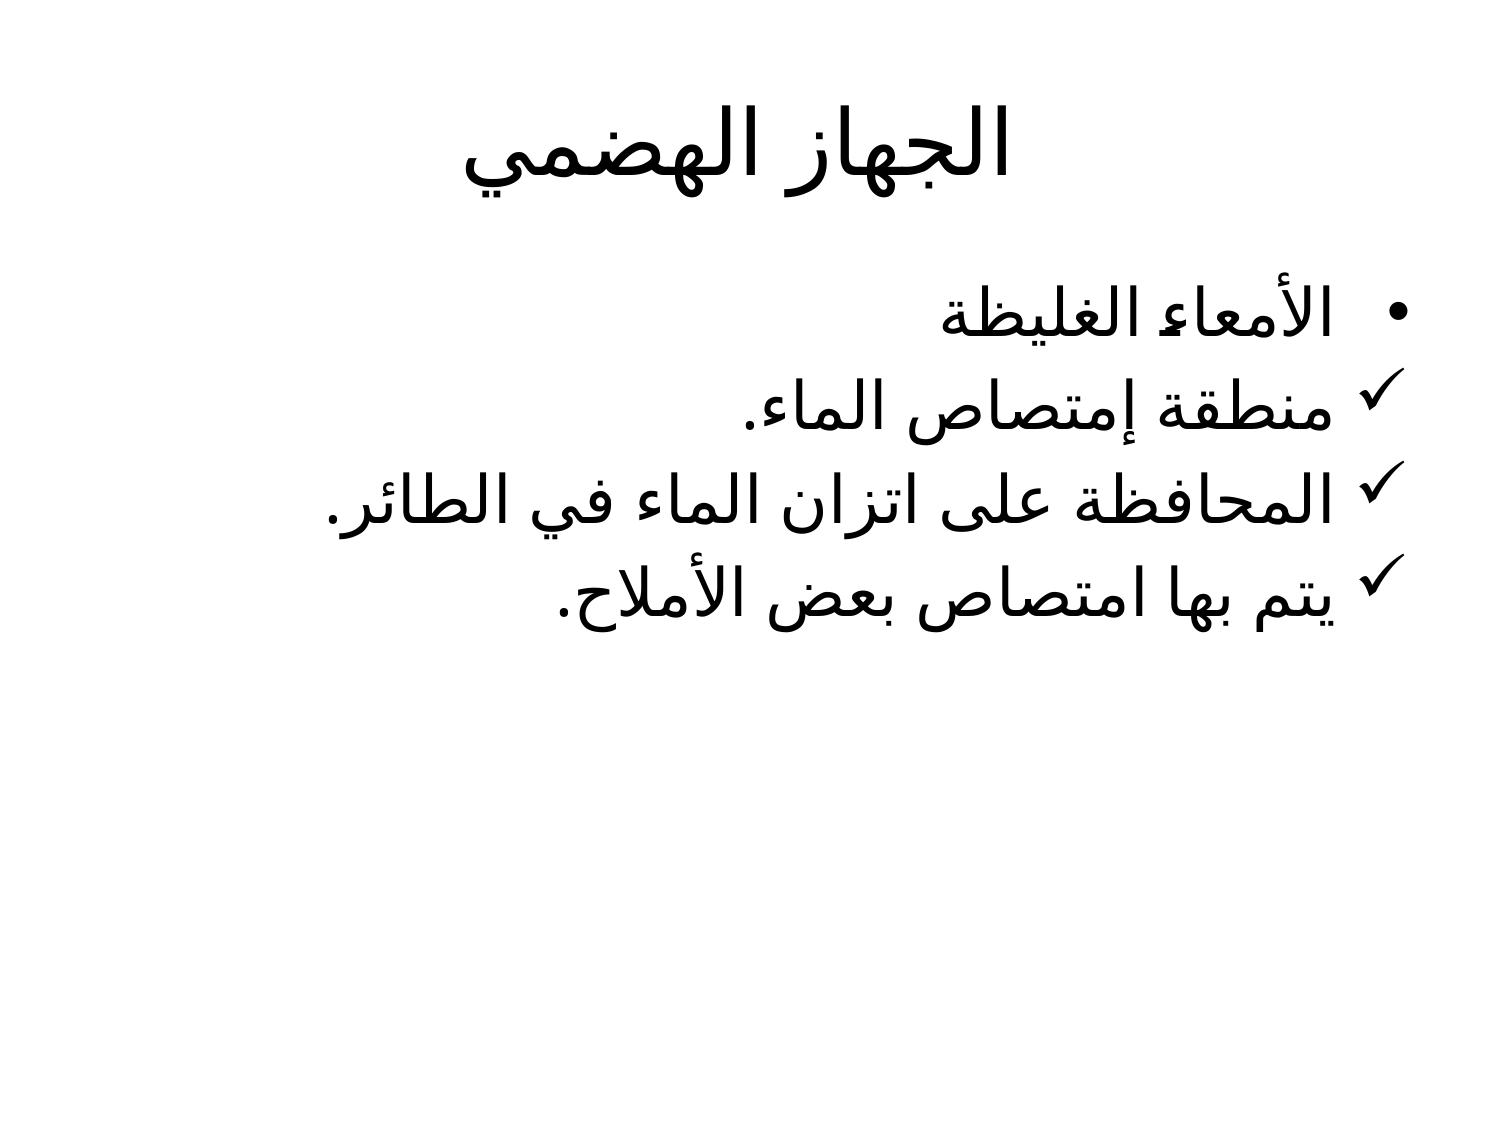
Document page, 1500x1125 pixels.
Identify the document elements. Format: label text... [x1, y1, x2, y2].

list الأمعاء الغليظة منطقة إمتصاص الماء. المحافظة على اتزان الماء في الطائر. يتم بها امتصاص بعض الأملاح. [75, 262, 1425, 1005]
title الجهاز الهضمي [75, 45, 1425, 233]
